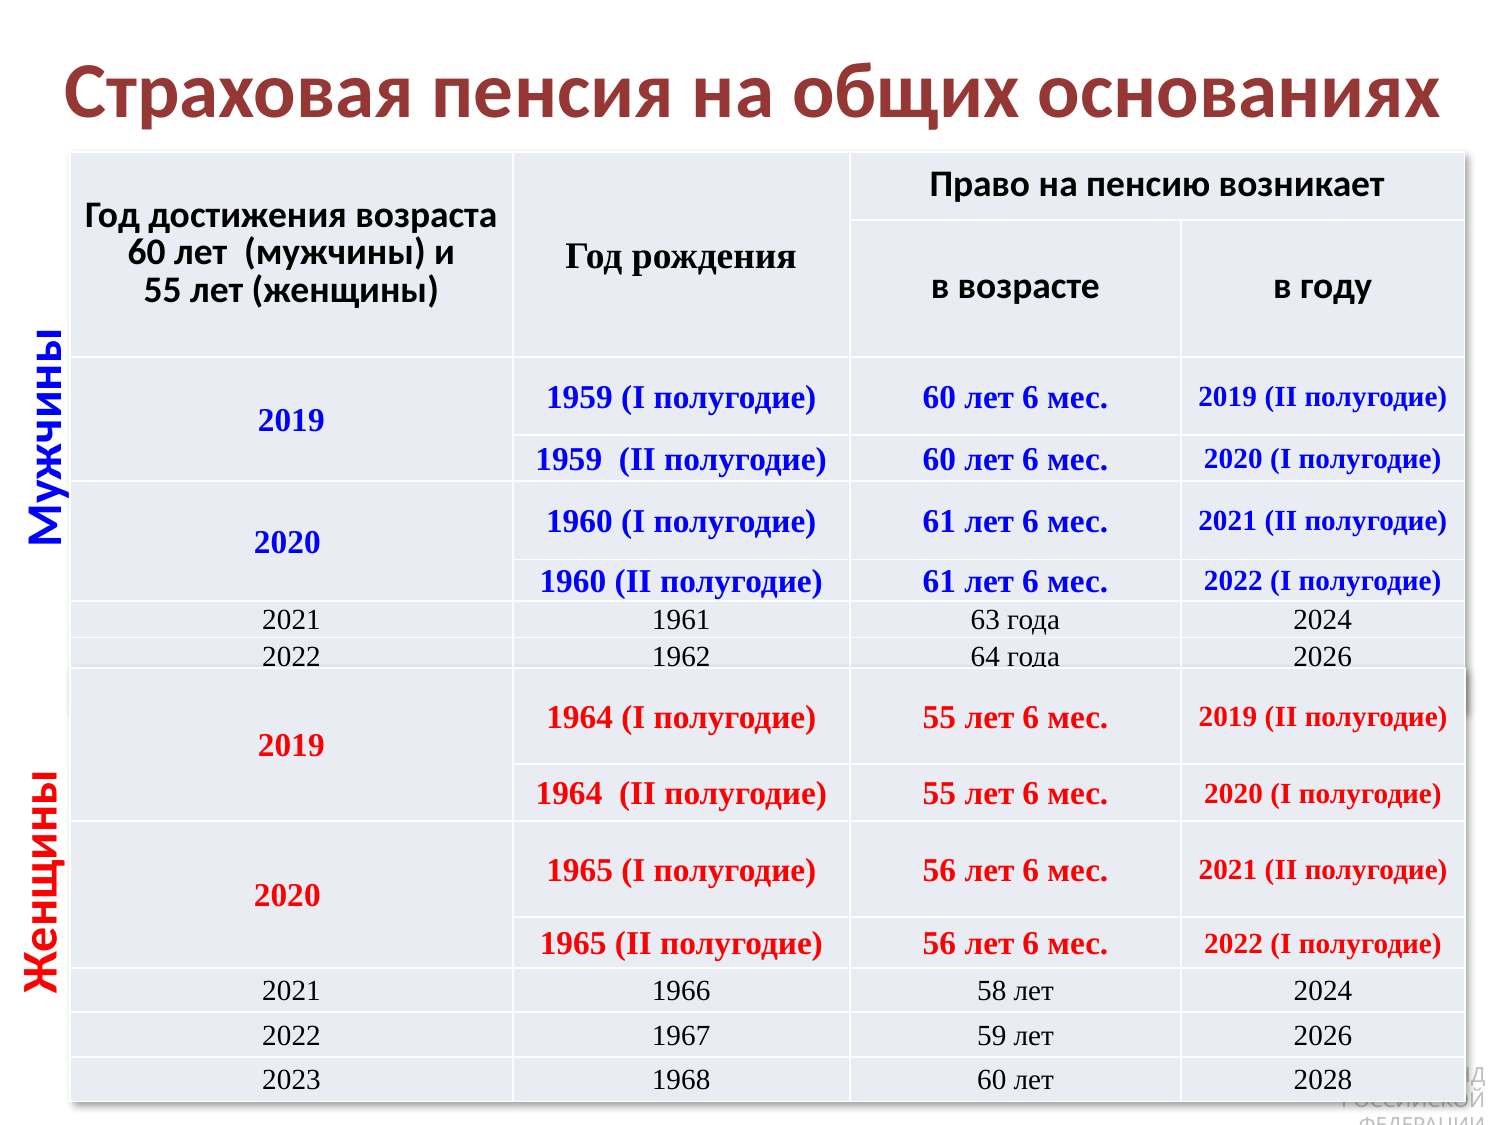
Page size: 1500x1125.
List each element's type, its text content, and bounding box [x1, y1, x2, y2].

table_header Право на пенсию возникает [851, 153, 1464, 219]
table_cell 2026 [1182, 1013, 1464, 1056]
table_cell 2020 [71, 482, 512, 600]
table_cell 2024 [1182, 969, 1464, 1011]
table_cell 1967 [514, 1013, 849, 1056]
text_box Женщины [0, 738, 67, 1008]
table_cell 2024 [1182, 602, 1464, 637]
text_box Страховая пенсия на общих основаниях [2, 30, 1500, 141]
table_cell 61 лет 6 мес. [851, 560, 1180, 600]
table_cell 2021 (II полугодие) [1182, 822, 1464, 916]
table_cell 2019 [71, 358, 512, 480]
table_cell 60 лет 6 мес. [851, 436, 1180, 480]
table_cell 1966 [514, 969, 849, 1011]
table_cell 2021 [71, 969, 512, 1011]
table_cell 1961 [514, 602, 849, 637]
table_cell в году [1182, 221, 1464, 356]
table_cell 2023 [71, 1058, 512, 1101]
table_cell 56 лет 6 мес. [851, 918, 1180, 967]
table_cell 2022 (I полугодие) [1182, 918, 1464, 967]
table_cell 1960 (II полугодие) [514, 560, 849, 600]
table_cell 1959 (I полугодие) [514, 358, 849, 434]
table_cell 1960 (I полугодие) [514, 482, 849, 559]
table_header Год достижения возраста 60 лет (мужчины) и 55 лет (женщины) [71, 153, 512, 356]
table_cell 1965 (I полугодие) [514, 822, 849, 916]
table_cell 2028 [1182, 1058, 1464, 1101]
table_cell 1959 (II полугодие) [514, 436, 849, 480]
table_cell 2019 (II полугодие) [1182, 358, 1464, 434]
table_cell 2020 (I полугодие) [1182, 765, 1464, 820]
table_cell 58 лет [851, 969, 1180, 1011]
table_cell 61 лет 6 мес. [851, 482, 1180, 559]
text_box Мужчины [3, 304, 67, 563]
table_cell 56 лет 6 мес. [851, 822, 1180, 916]
table_cell 1964 (II полугодие) [514, 765, 849, 820]
table_header 2019 (II полугодие) [1182, 669, 1464, 763]
table_cell 2020 (I полугодие) [1182, 436, 1464, 480]
table_cell 2022 [71, 638, 512, 667]
table_cell 1965 (II полугодие) [514, 918, 849, 967]
table_cell 55 лет 6 мес. [851, 765, 1180, 820]
table_header Год рождения [514, 153, 849, 356]
table_cell 59 лет [851, 1013, 1180, 1056]
table_cell 2021 [71, 602, 512, 637]
table_cell в возрасте [851, 221, 1180, 356]
table_cell 60 лет 6 мес. [851, 358, 1180, 434]
table_header 55 лет 6 мес. [851, 669, 1180, 763]
table_cell 2026 [1182, 638, 1464, 666]
table_cell 2022 [71, 1013, 512, 1056]
table_cell 2021 (II полугодие) [1182, 482, 1464, 559]
table_cell 1968 [514, 1058, 849, 1101]
table_header 2019 [71, 669, 512, 820]
table_cell 1962 [514, 638, 849, 665]
table_cell 64 года [851, 638, 1180, 665]
table_cell 63 года [851, 602, 1180, 637]
table_header 1964 (I полугодие) [514, 669, 849, 763]
table_cell 2022 (I полугодие) [1182, 560, 1464, 600]
table_cell 2020 [71, 822, 512, 967]
table_cell 60 лет [851, 1058, 1180, 1101]
